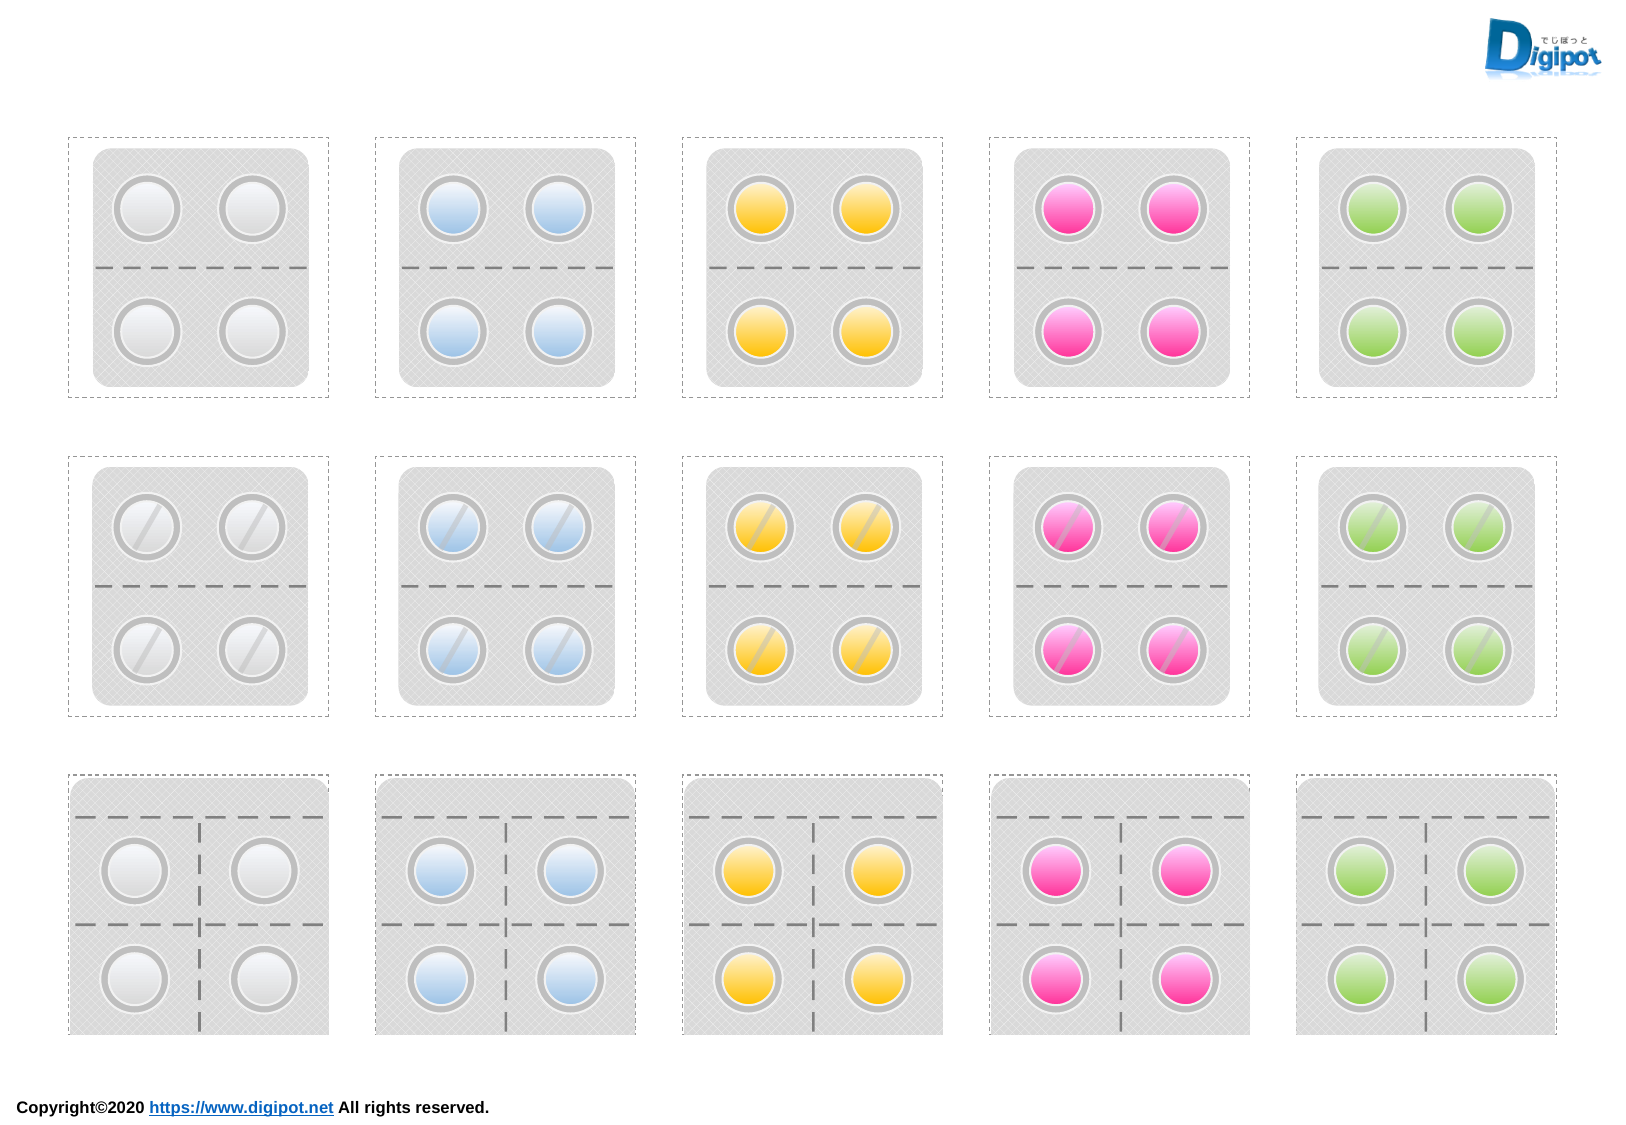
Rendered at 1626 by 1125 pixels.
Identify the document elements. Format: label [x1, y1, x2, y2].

text_box [706, 148, 923, 388]
text_box [376, 777, 636, 1035]
text_box [1013, 148, 1231, 388]
text_box [92, 466, 309, 706]
text_box [398, 466, 615, 706]
text_box [1318, 466, 1535, 706]
text_box [1296, 777, 1556, 1035]
text_box [683, 777, 943, 1035]
text_box [705, 466, 923, 706]
text_box [70, 777, 330, 1035]
text_box [92, 148, 310, 388]
picture [1485, 18, 1602, 82]
text_box [1013, 466, 1230, 706]
text_box [398, 148, 616, 388]
text_box [991, 777, 1251, 1035]
text_box [1318, 148, 1536, 388]
